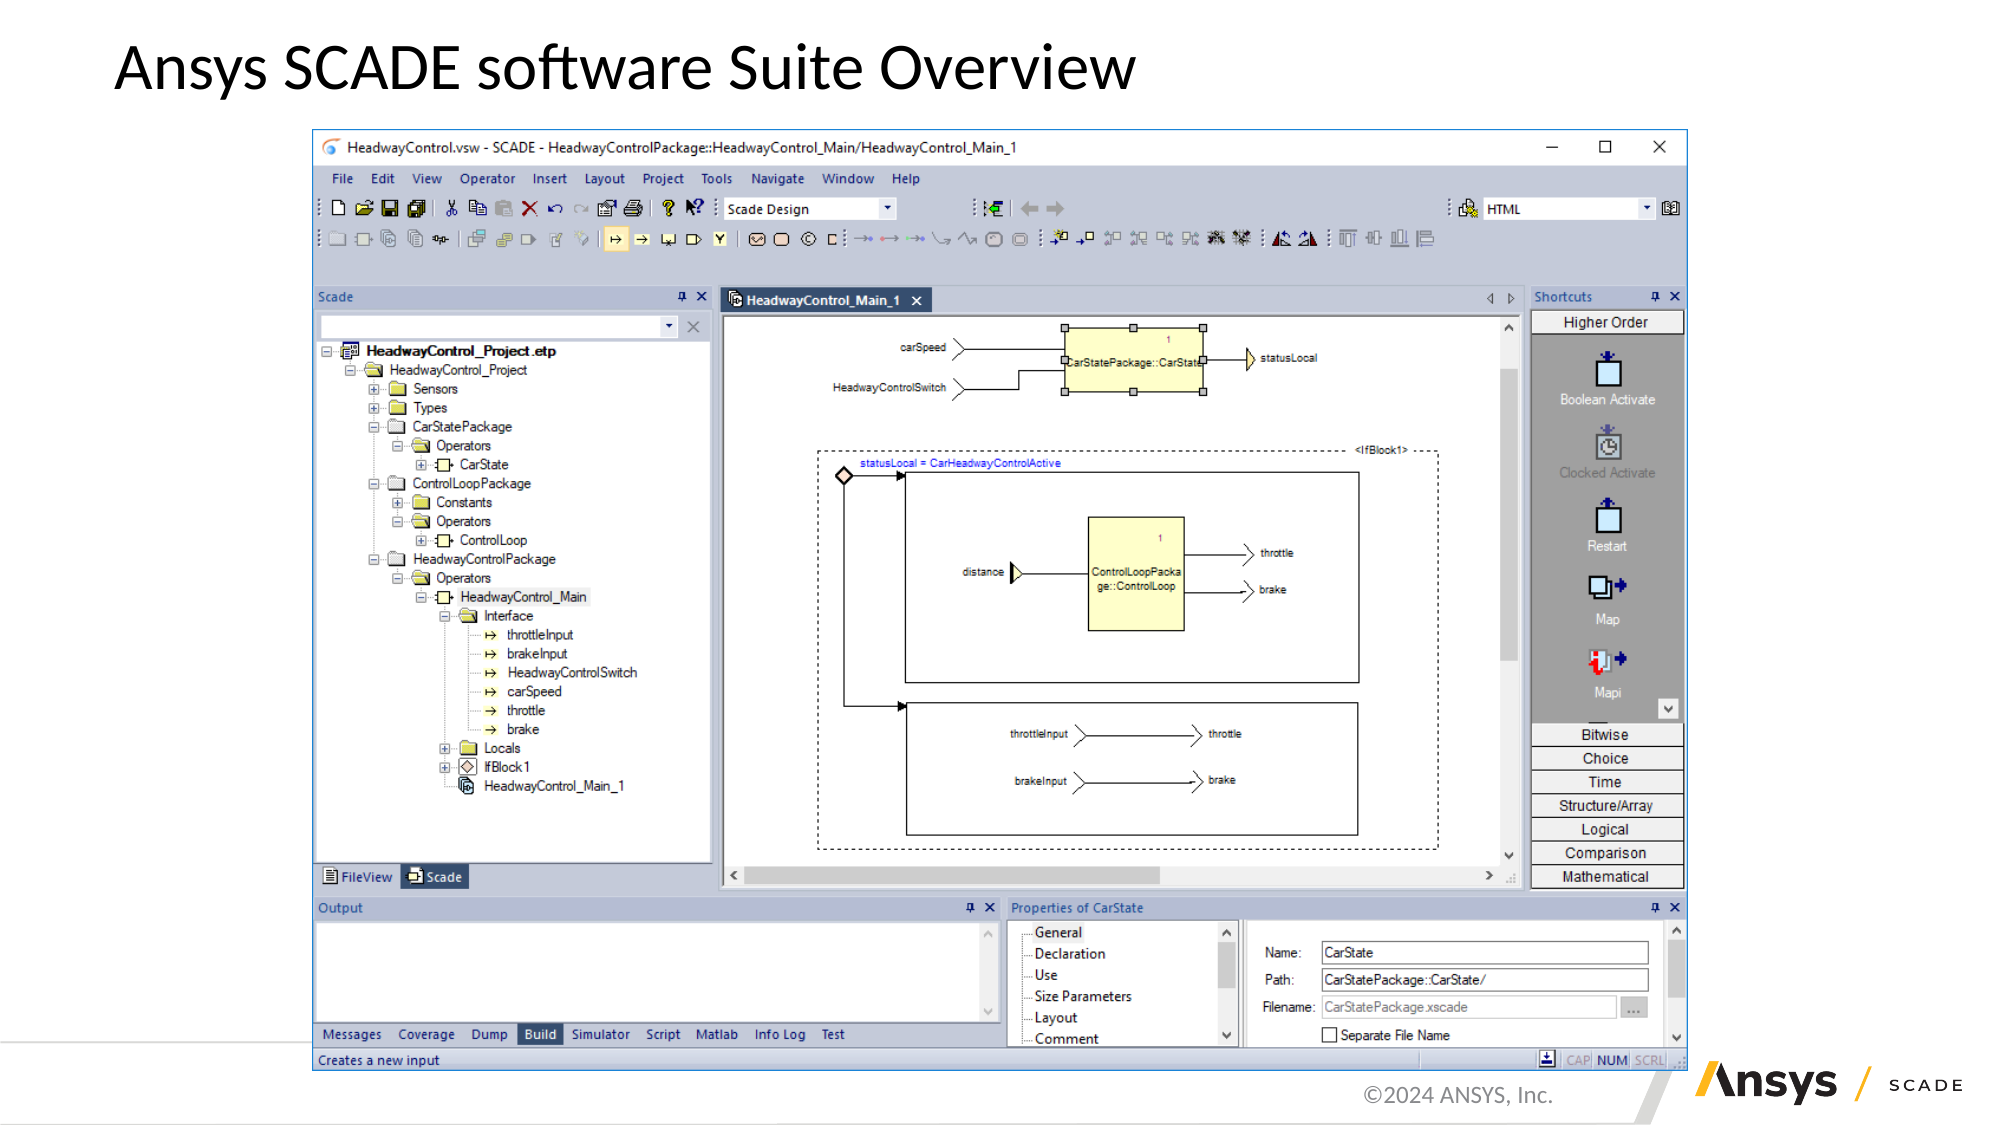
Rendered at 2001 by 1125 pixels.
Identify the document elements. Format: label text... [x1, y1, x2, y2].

title Ansys SCADE software Suite Overview [99, 24, 1900, 164]
picture [0, 0, 2000, 1125]
